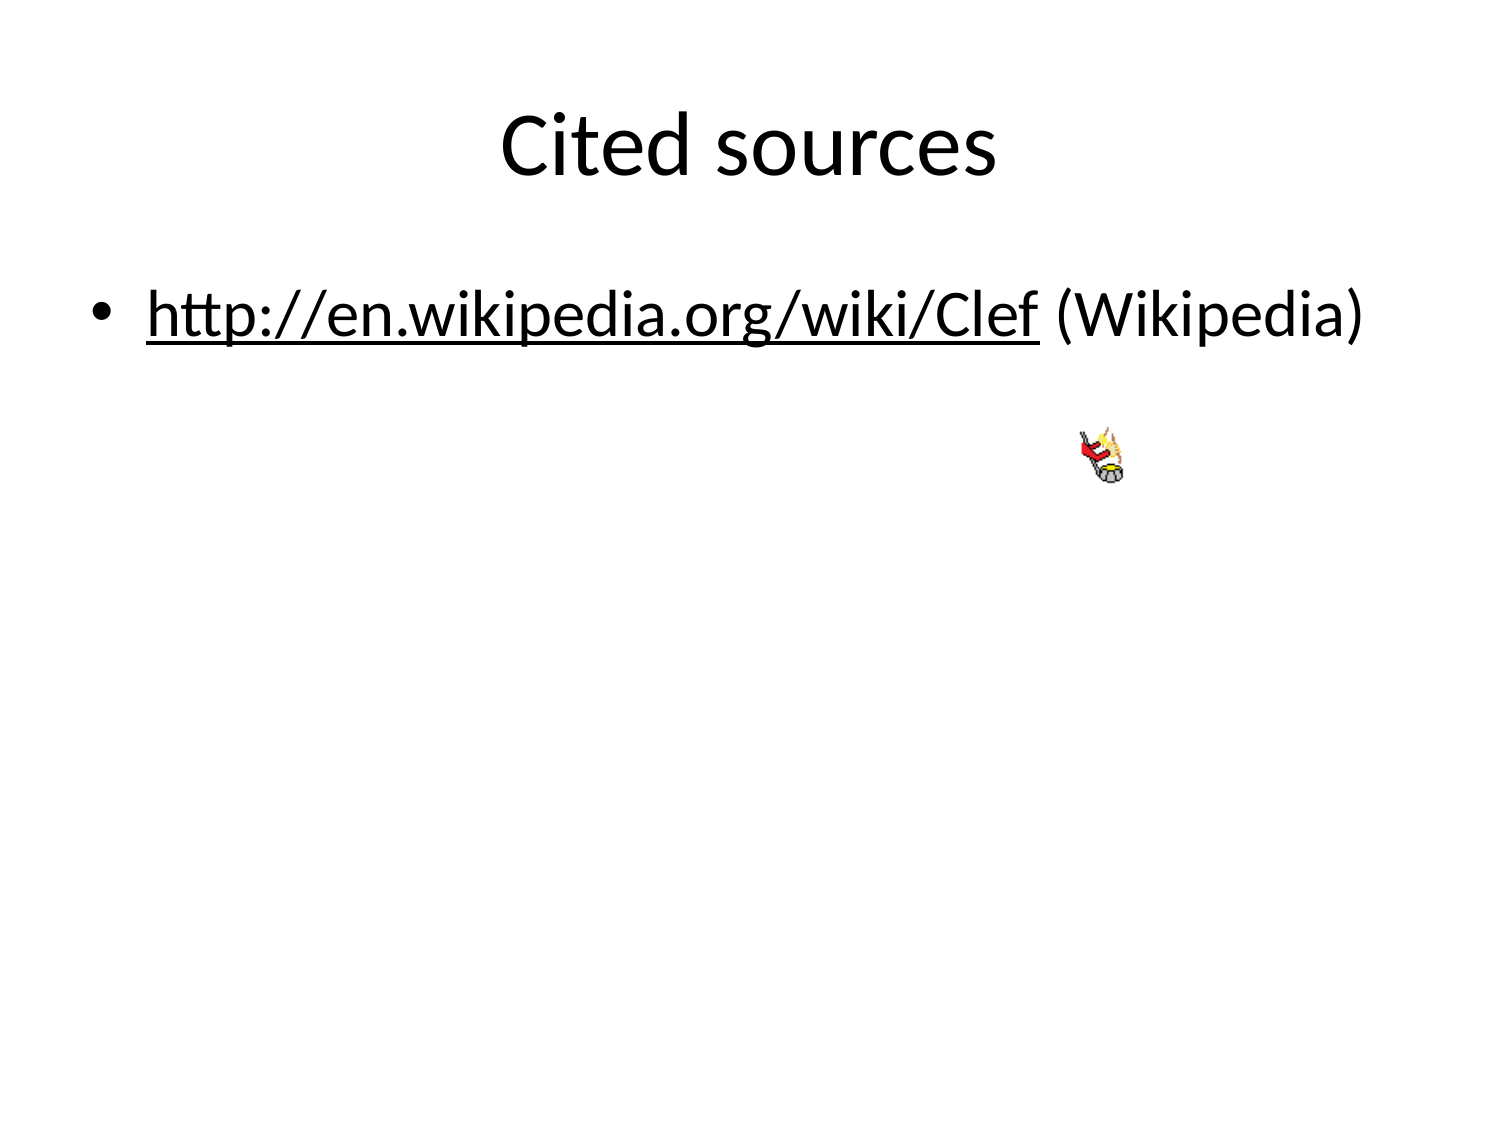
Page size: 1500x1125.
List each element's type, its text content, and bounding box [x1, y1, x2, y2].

title Cited sources [75, 45, 1425, 233]
picture [1074, 424, 1140, 488]
list http://en.wikipedia.org/wiki/Clef (Wikipedia) [75, 262, 1425, 1005]
